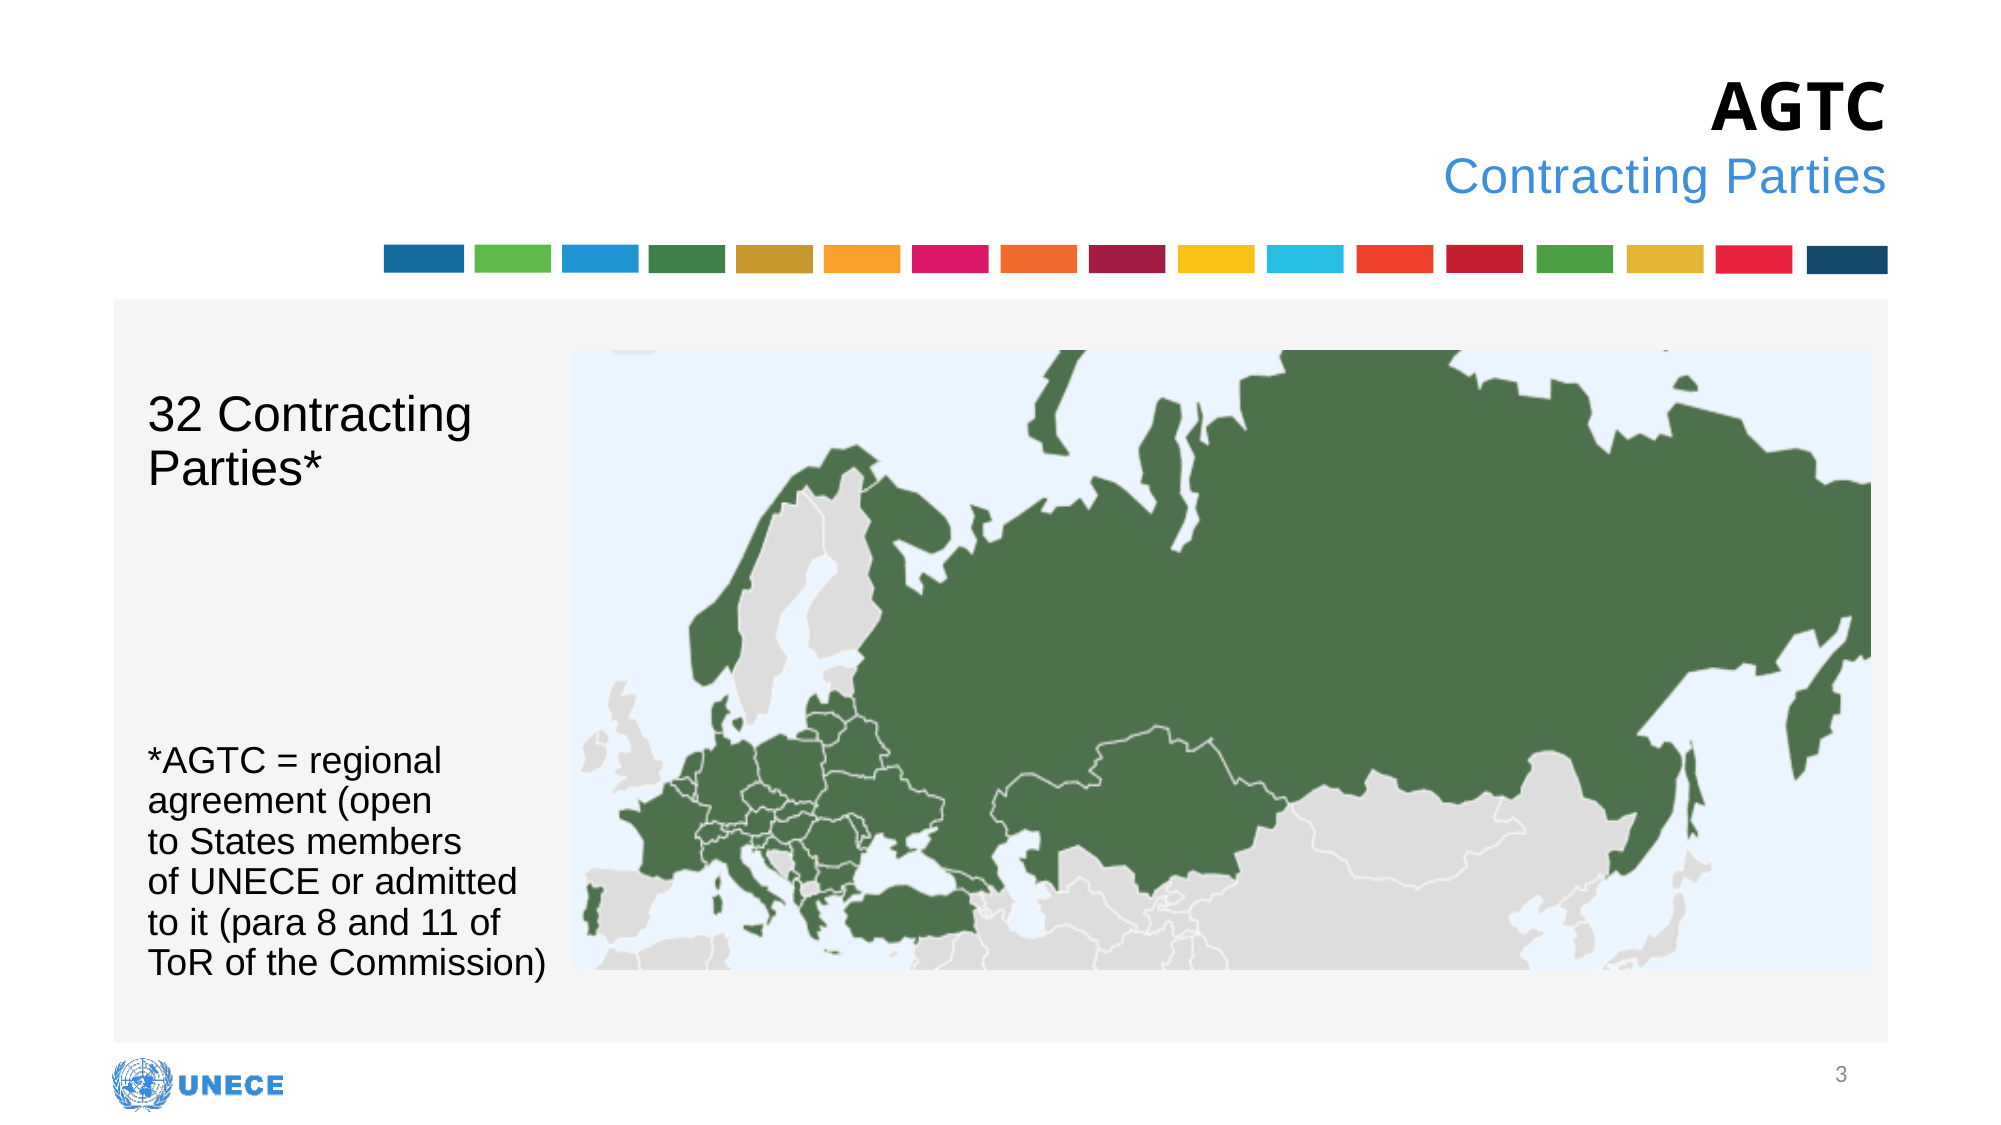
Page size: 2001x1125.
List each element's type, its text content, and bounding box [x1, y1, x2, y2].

picture [573, 350, 1871, 970]
slide_number 3 [1412, 1042, 1863, 1103]
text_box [383, 231, 1888, 286]
text_box AGTC Contracting Parties [457, 52, 1903, 216]
picture [108, 1057, 286, 1113]
list 32 Contracting Parties* *AGTC = regional agreement (open to States members of UNECE or admitted to it (para 8 and 11 of ToR of the Commission) [113, 299, 1888, 1043]
